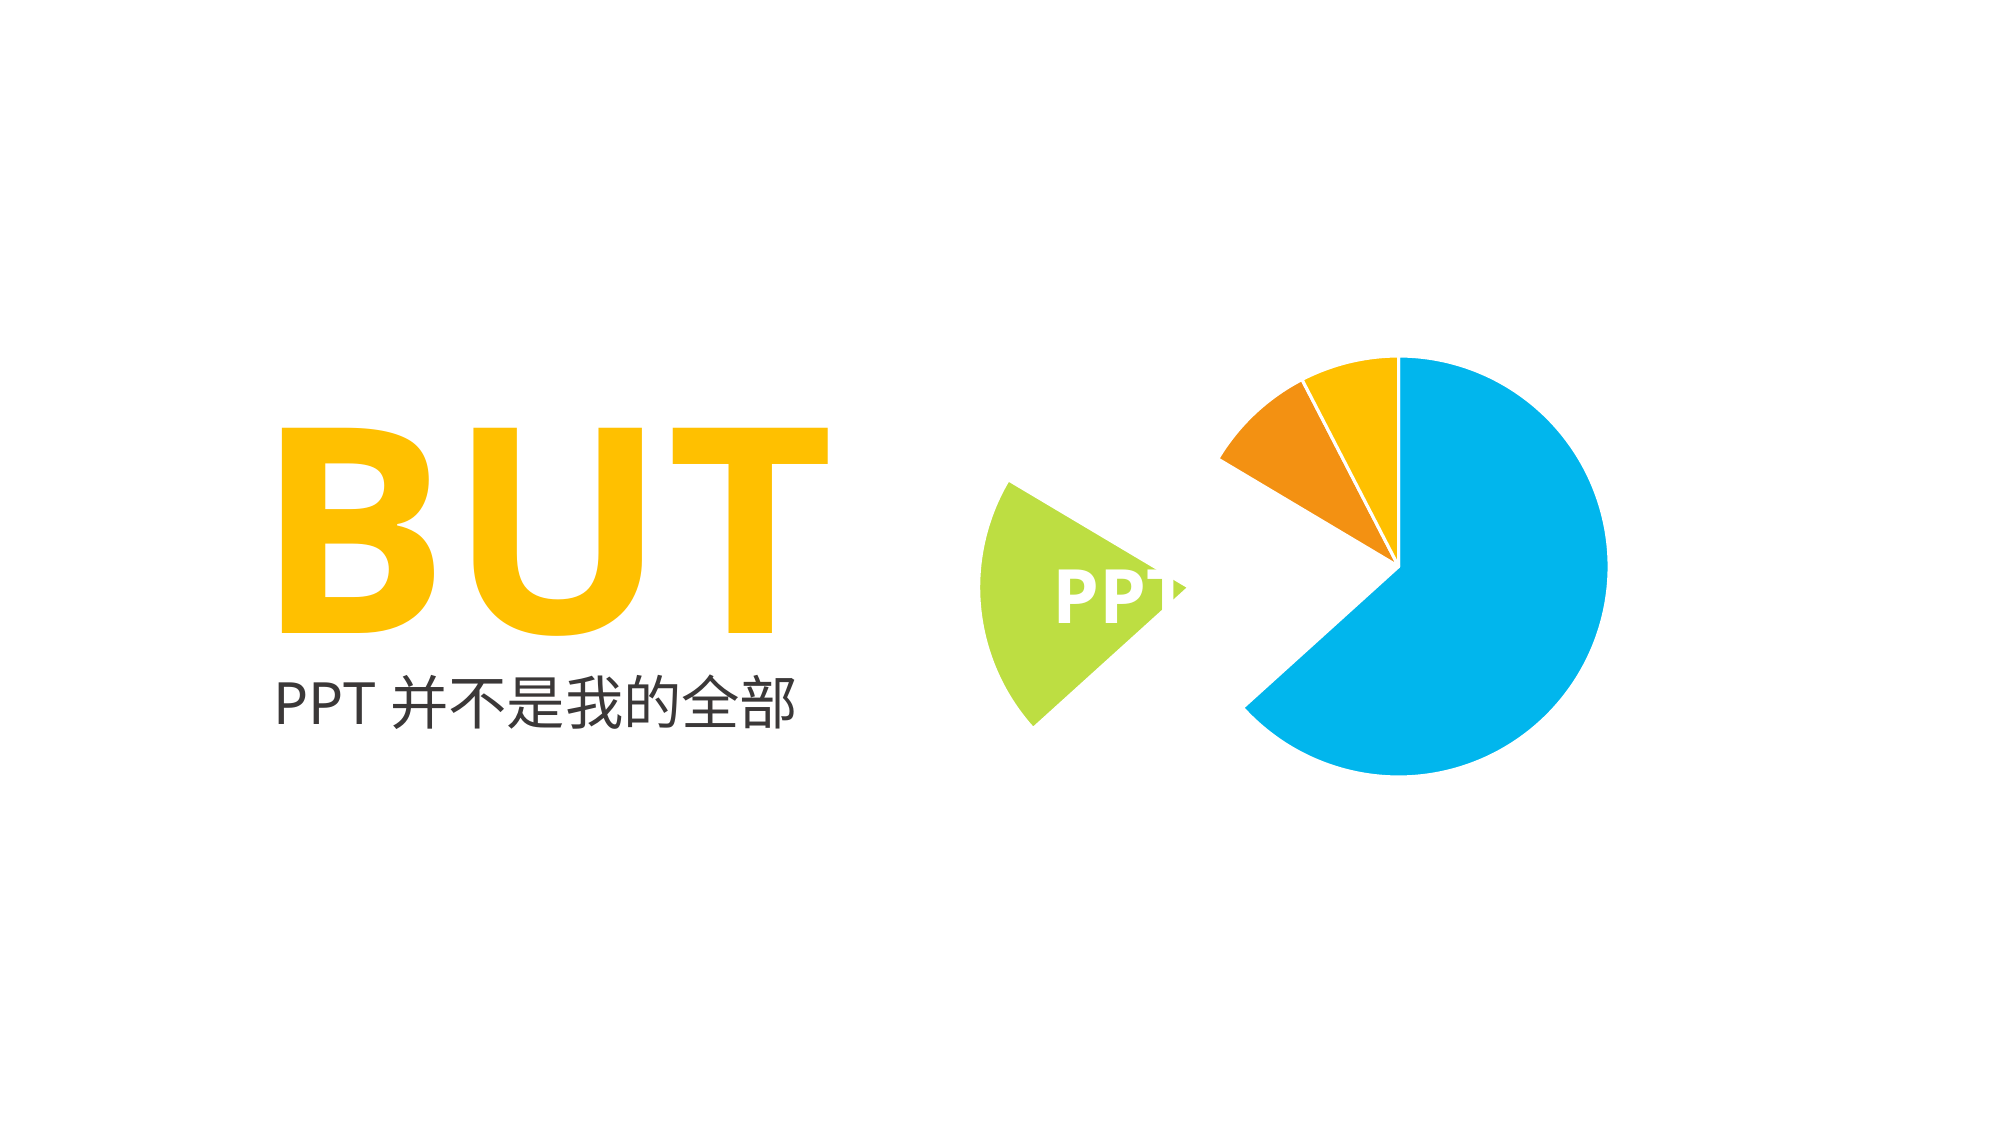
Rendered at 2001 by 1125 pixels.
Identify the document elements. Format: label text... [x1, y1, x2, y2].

text_box PPT并不是我的全部 [258, 659, 846, 744]
chart [956, 127, 1841, 1006]
text_box BUT [241, 338, 849, 699]
